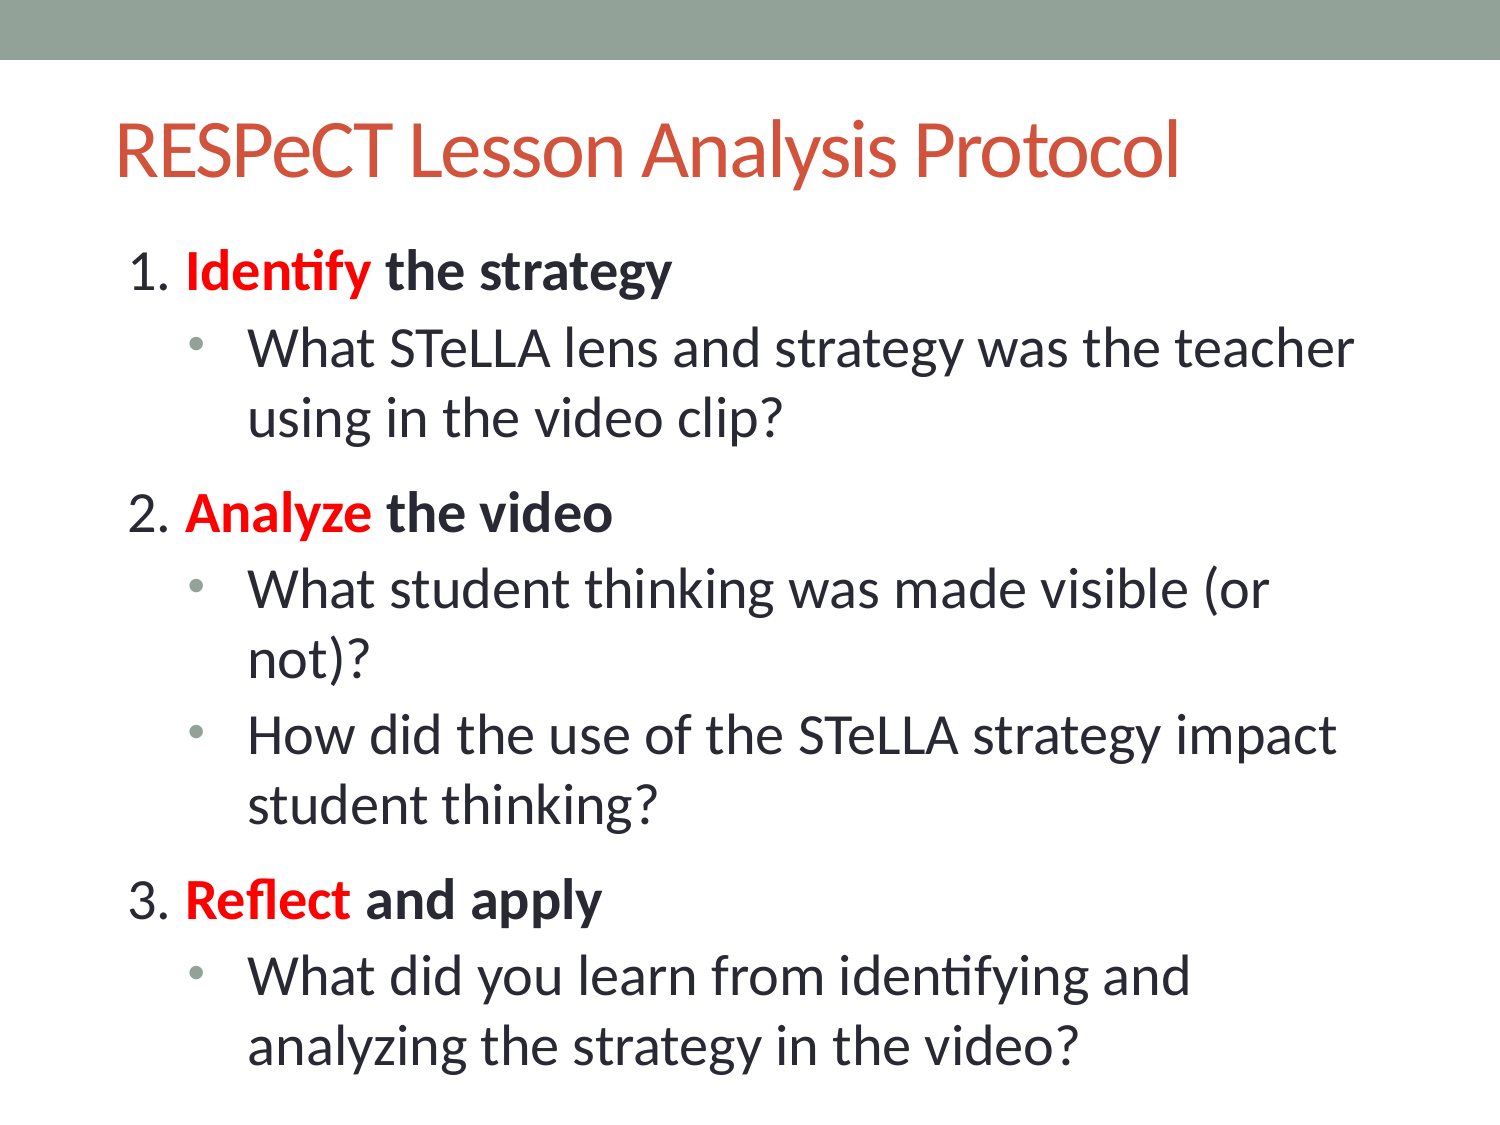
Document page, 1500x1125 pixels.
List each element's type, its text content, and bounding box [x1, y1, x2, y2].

title RESPeCT Lesson Analysis Protocol [99, 62, 1425, 225]
list 1. Identify the strategy What STeLLA lens and strategy was the teacher using in the video clip? 2. Analyze the video What student thinking was made visible (or not)? How did the use of the STeLLA strategy impact student thinking? 3. Reflect and apply What did you learn from identifying and analyzing the strategy in the video? [112, 224, 1425, 1075]
